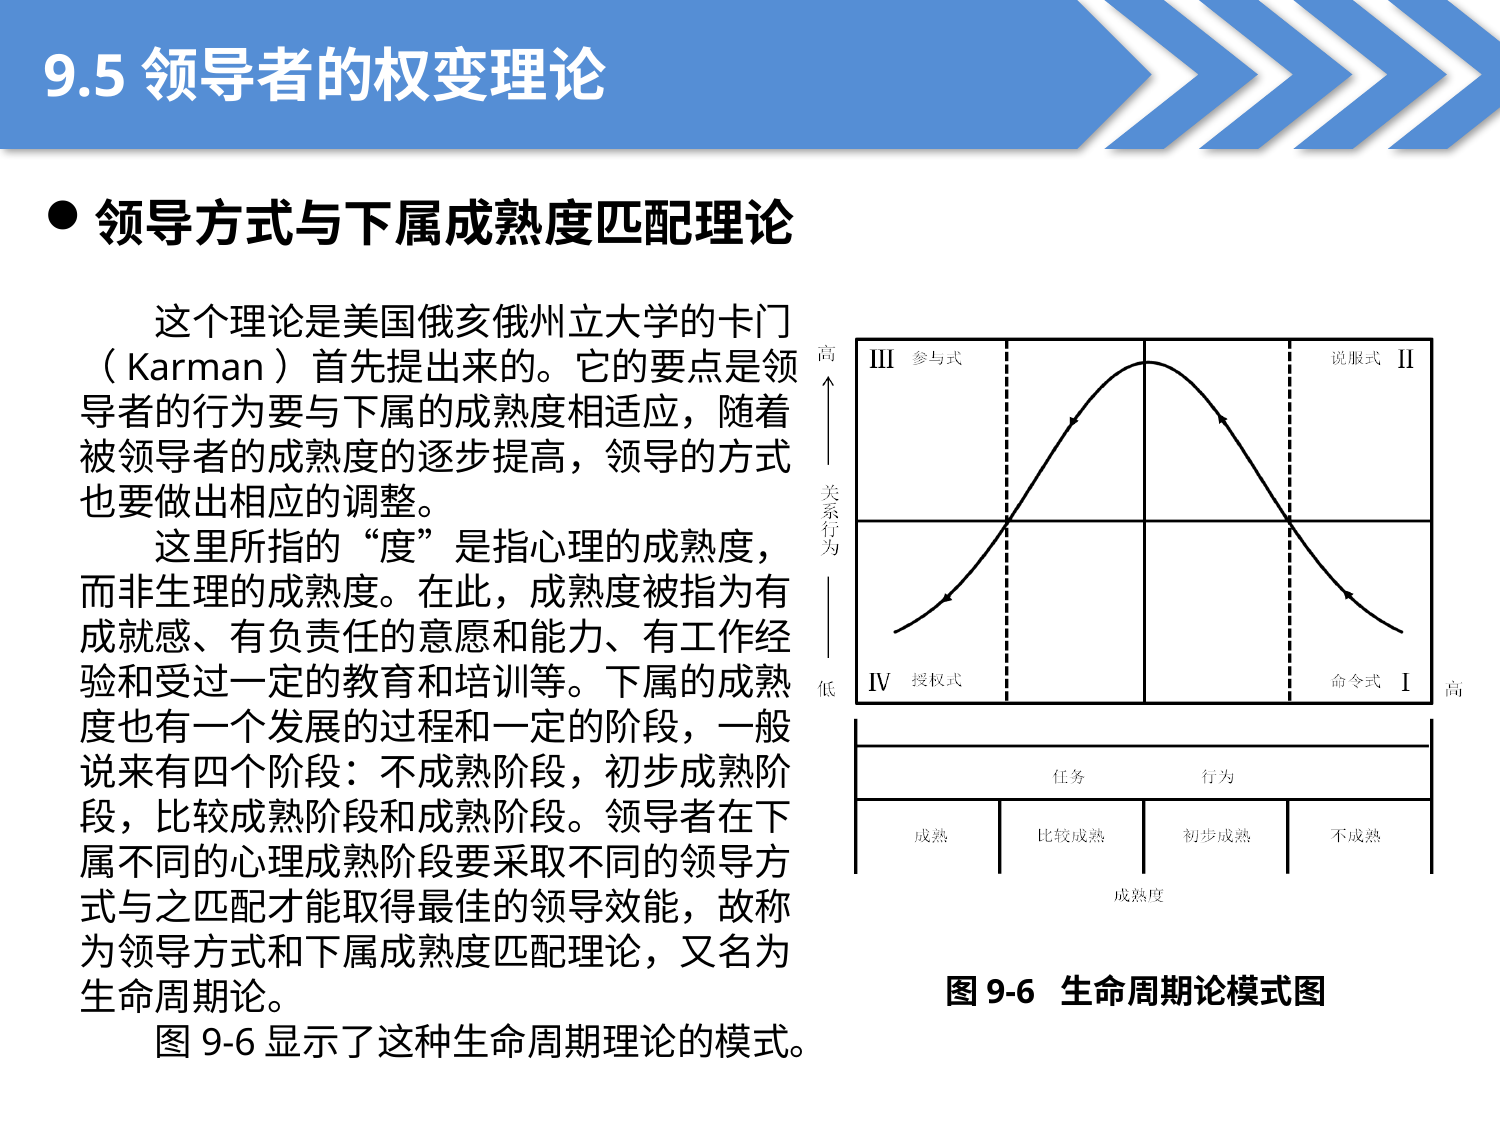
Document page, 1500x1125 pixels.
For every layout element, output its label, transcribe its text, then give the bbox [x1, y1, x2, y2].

text_box 这个理论是美国俄亥俄州立大学的卡门（Karman）首先提出来的。它的要点是领导者的行为要与下属的成熟度相适应，随着被领导者的成熟度的逐步提高，领导的方式也要做出相应的调整。 这里所指的“度”是指心理的成熟度，而非生理的成熟度。在此，成熟度被指为有成就感、有负责任的意愿和能力、有工作经验和受过一定的教育和培训等。下属的成熟度也有一个发展的过程和一定的阶段，一般说来有四个阶段：不成熟阶段，初步成熟阶段，比较成熟阶段和成熟阶段。领导者在下属不同的心理成熟阶段要采取不同的领导方式与之匹配才能取得最佳的领导效能，故称为领导方式和下属成熟度匹配理论，又名为生命周期论。 图9-6显示了这种生命周期理论的模式。 [64, 290, 833, 1071]
text_box 9.5领导者的权变理论 [28, 30, 622, 116]
text_box 图9-6 生命周期论模式图 [930, 962, 1342, 1018]
text_box 领导方式与下属成熟度匹配理论 [29, 184, 951, 260]
picture [690, 255, 1500, 910]
